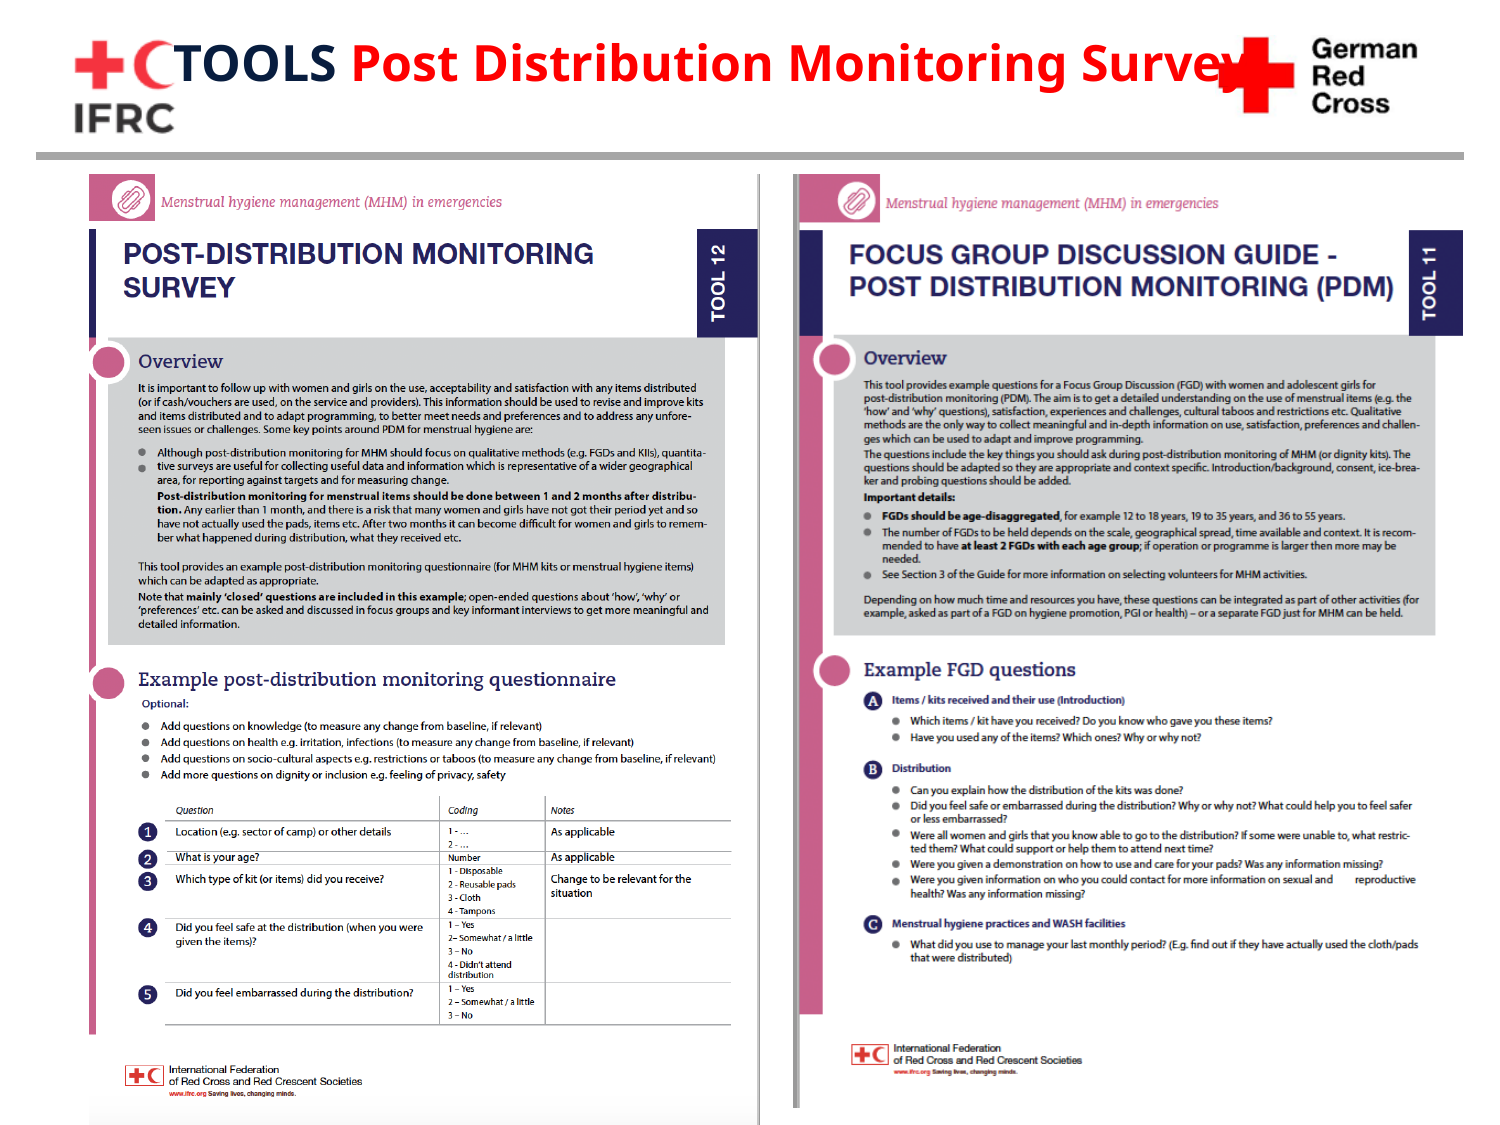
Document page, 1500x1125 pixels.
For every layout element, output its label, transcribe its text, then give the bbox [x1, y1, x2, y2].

picture [1214, 34, 1427, 130]
text_box TOOLS Post Distribution Monitoring Survey [197, 35, 1214, 99]
picture [52, 18, 197, 156]
picture [89, 174, 760, 1125]
picture [793, 174, 1463, 1108]
